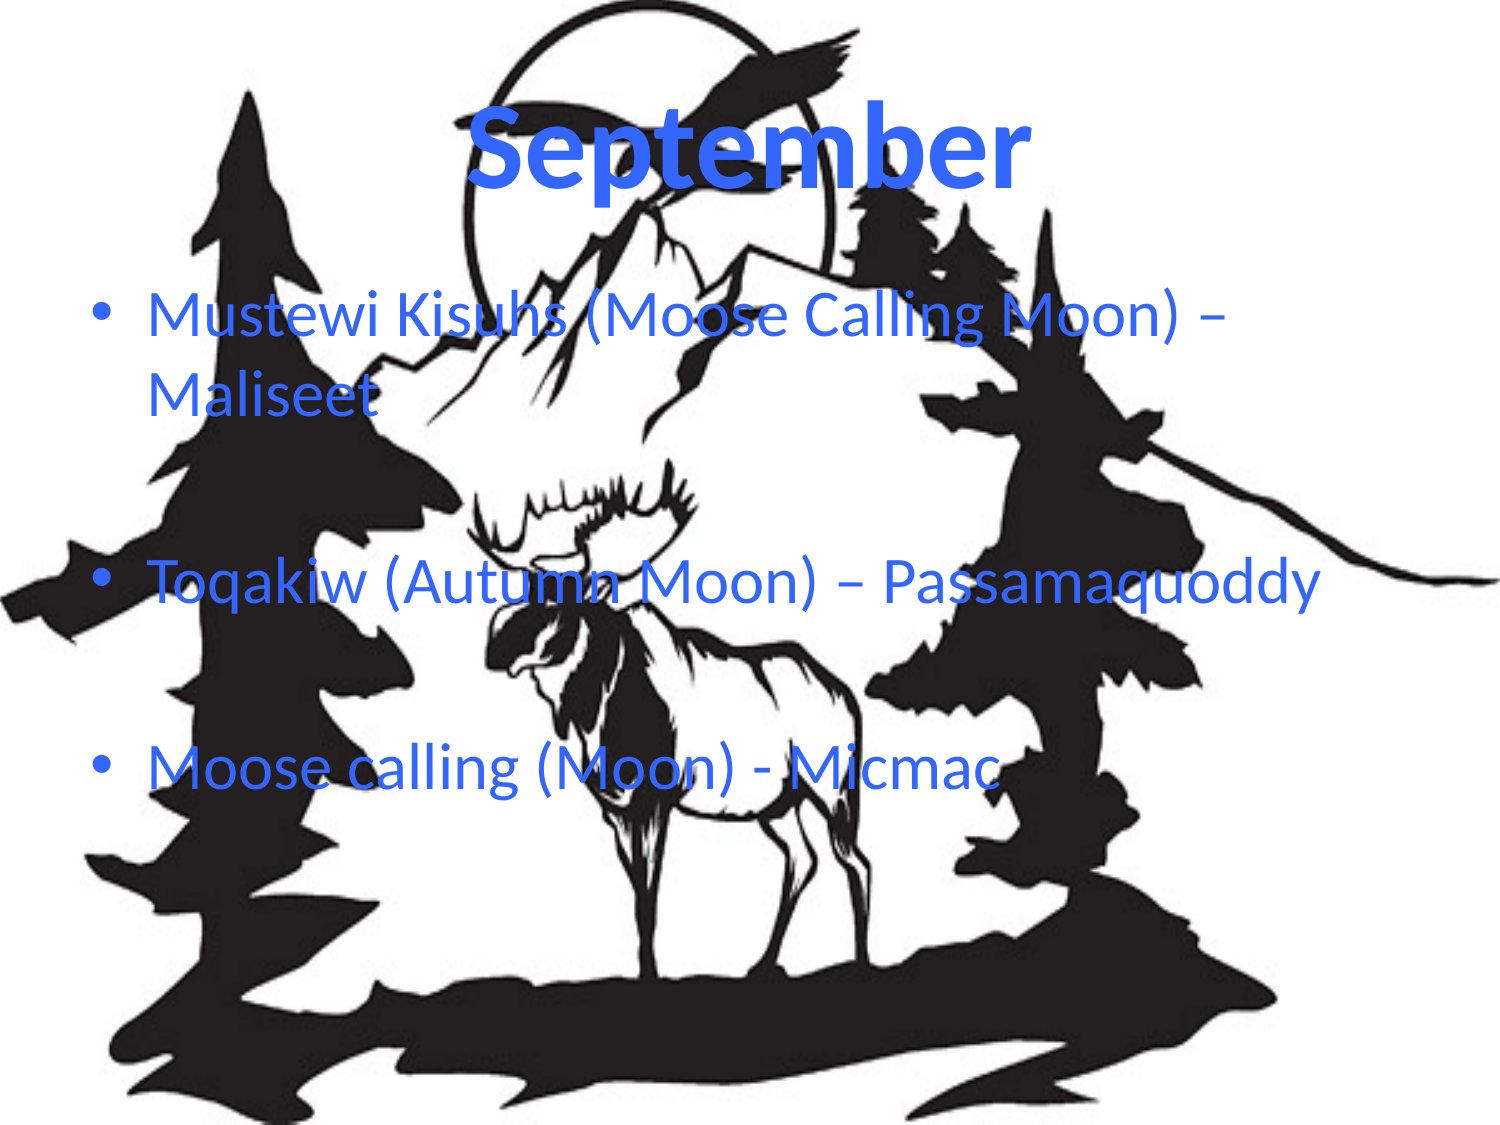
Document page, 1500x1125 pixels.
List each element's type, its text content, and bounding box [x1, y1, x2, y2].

title September [75, 45, 1425, 233]
picture [0, 0, 1500, 1125]
list Mustewi Kisuhs (Moose Calling Moon) – Maliseet Toqakiw (Autumn Moon) – Passamaquoddy Moose calling (Moon) - Micmac [75, 262, 1425, 1005]
